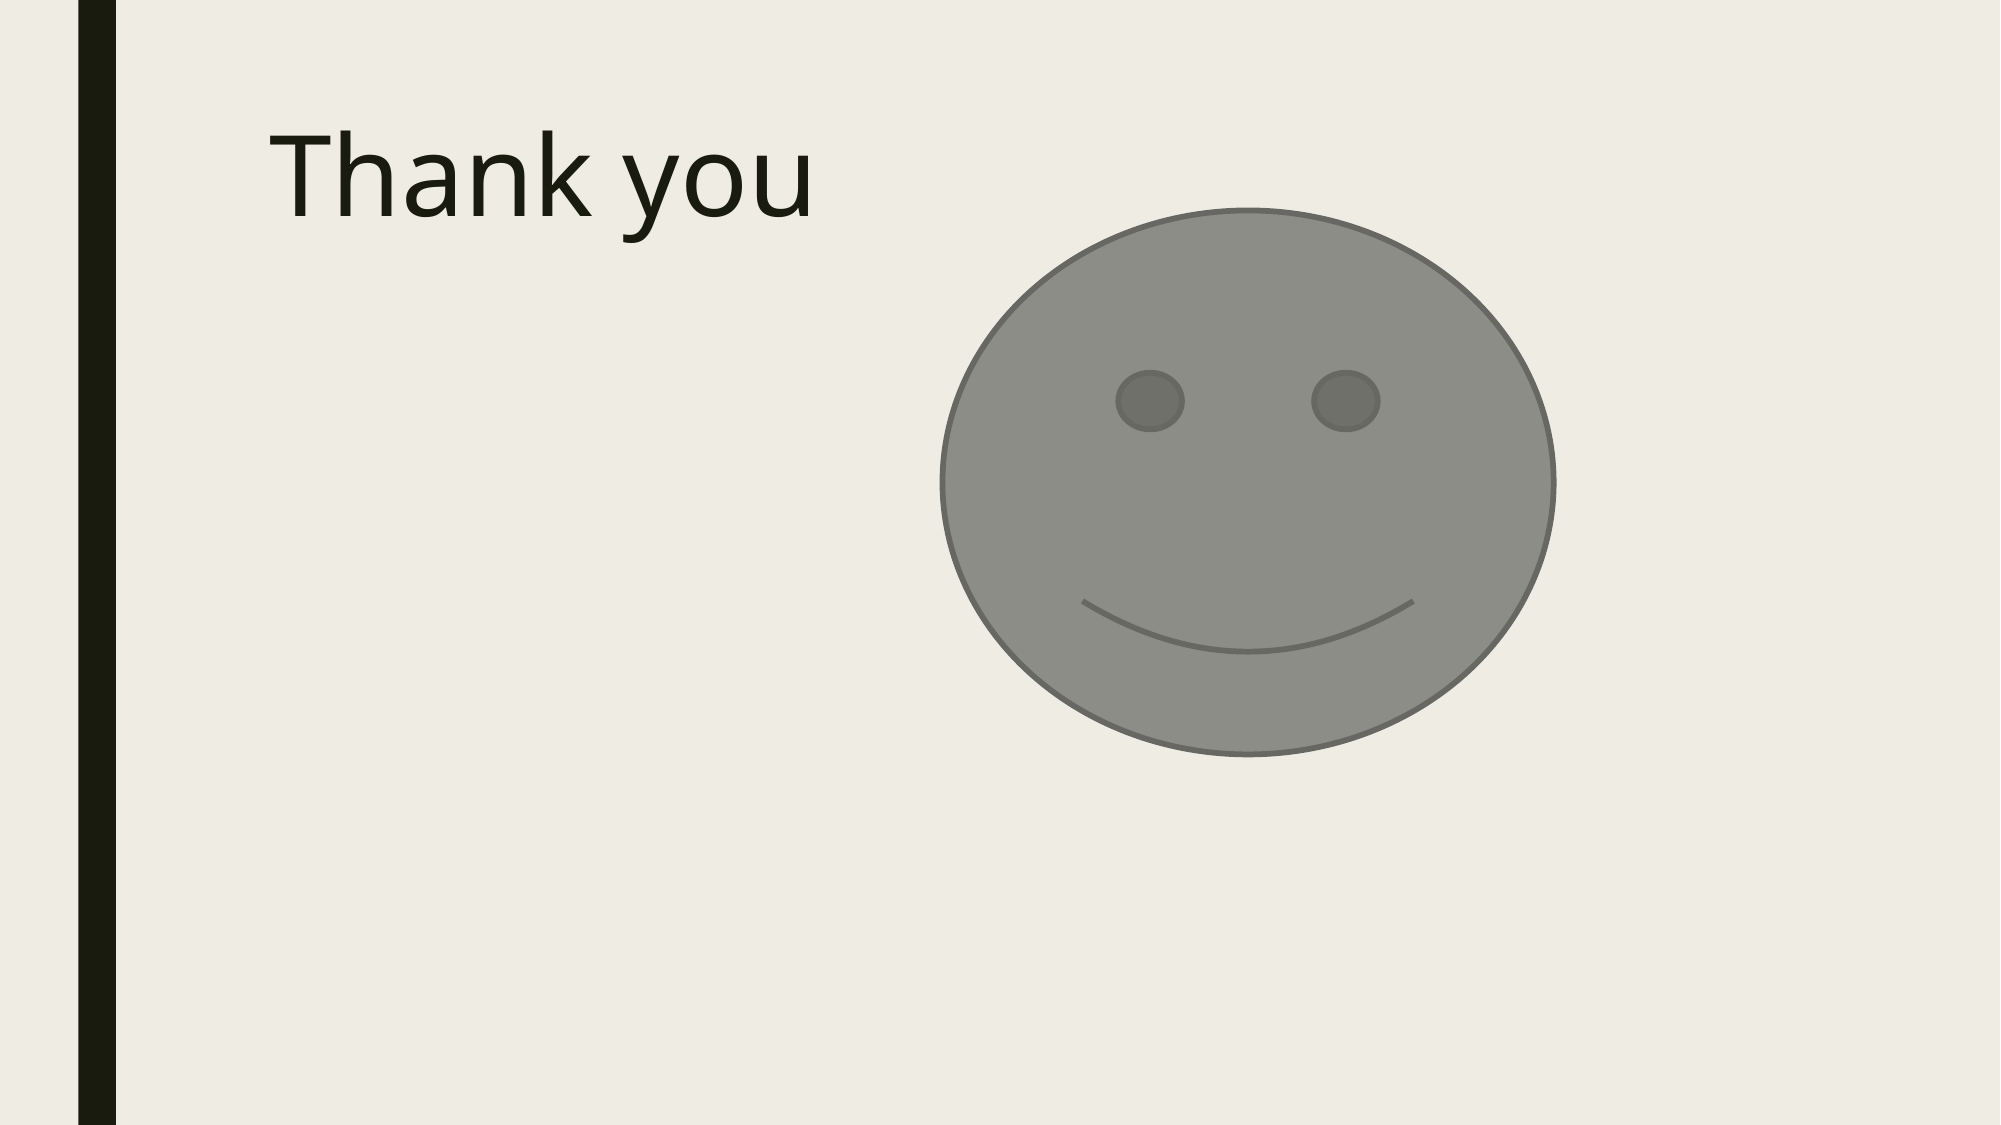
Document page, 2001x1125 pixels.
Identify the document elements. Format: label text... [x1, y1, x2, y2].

text_box [939, 207, 1557, 758]
title Thank you [225, 112, 1800, 357]
